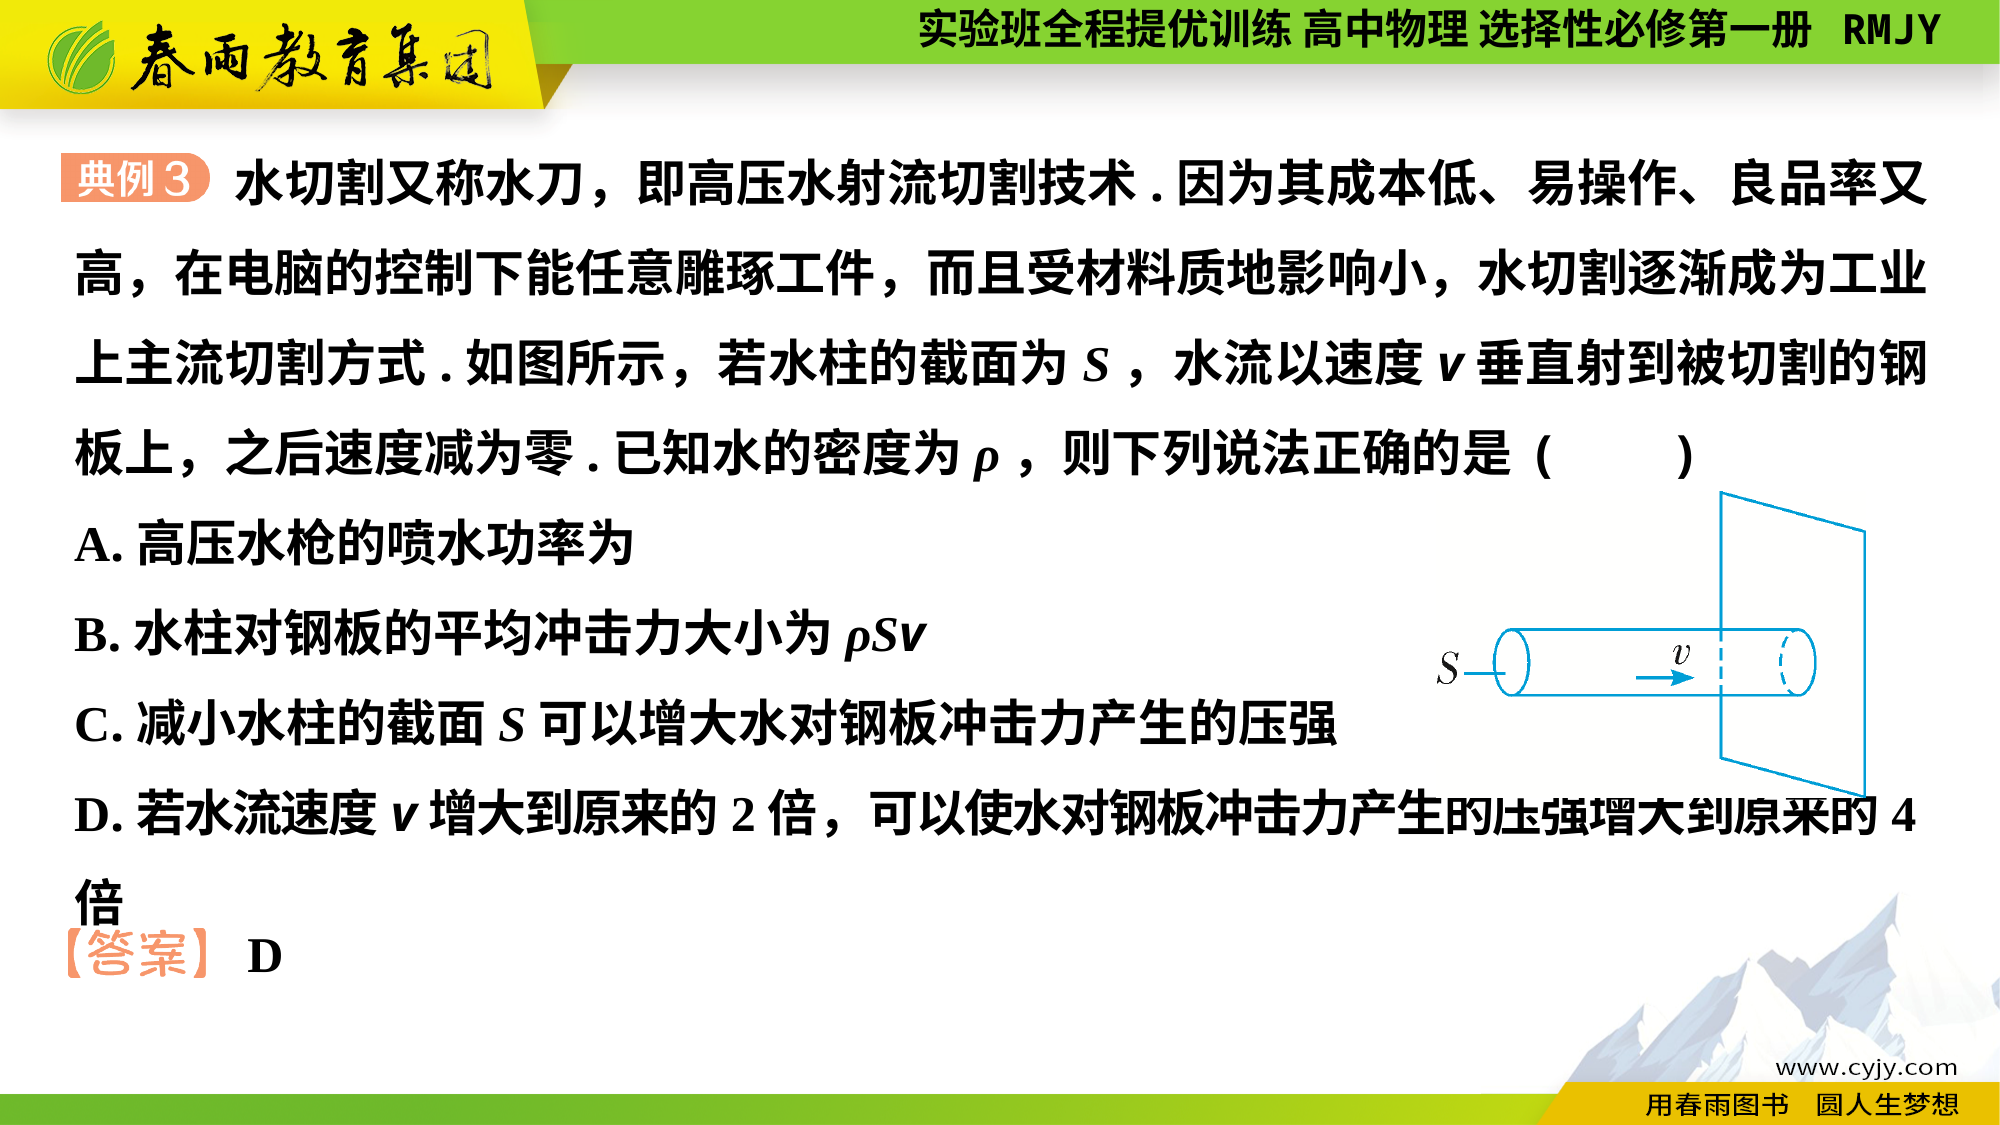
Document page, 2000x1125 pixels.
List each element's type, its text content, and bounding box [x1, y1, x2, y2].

picture [0, 0, 2000, 1125]
text_box D [232, 915, 299, 991]
